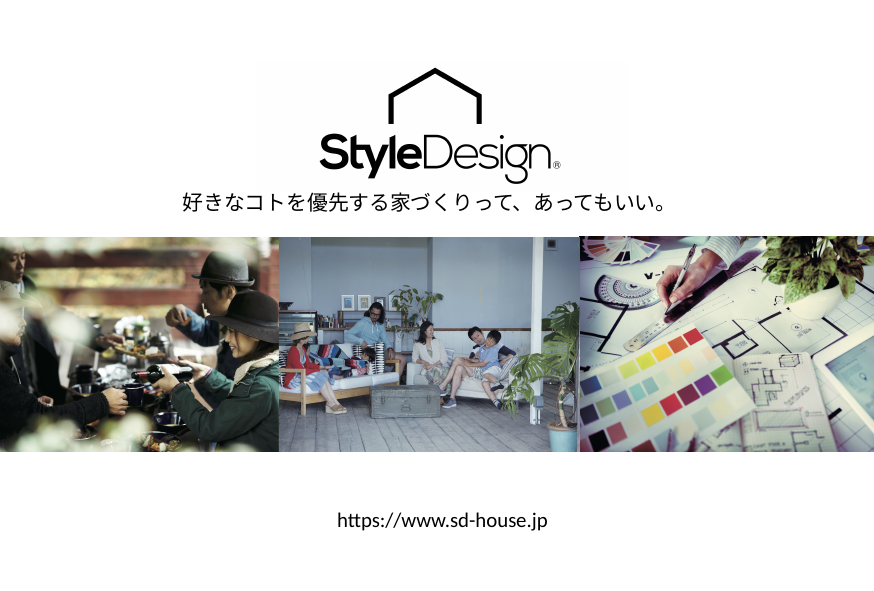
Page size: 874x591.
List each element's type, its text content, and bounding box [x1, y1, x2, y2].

picture [0, 236, 874, 452]
picture [257, 62, 628, 192]
subtitle https://www.sd-house.jp [238, 502, 647, 535]
title 好きなコトを優先する家づくりって、あってもいい。 [57, 180, 801, 236]
